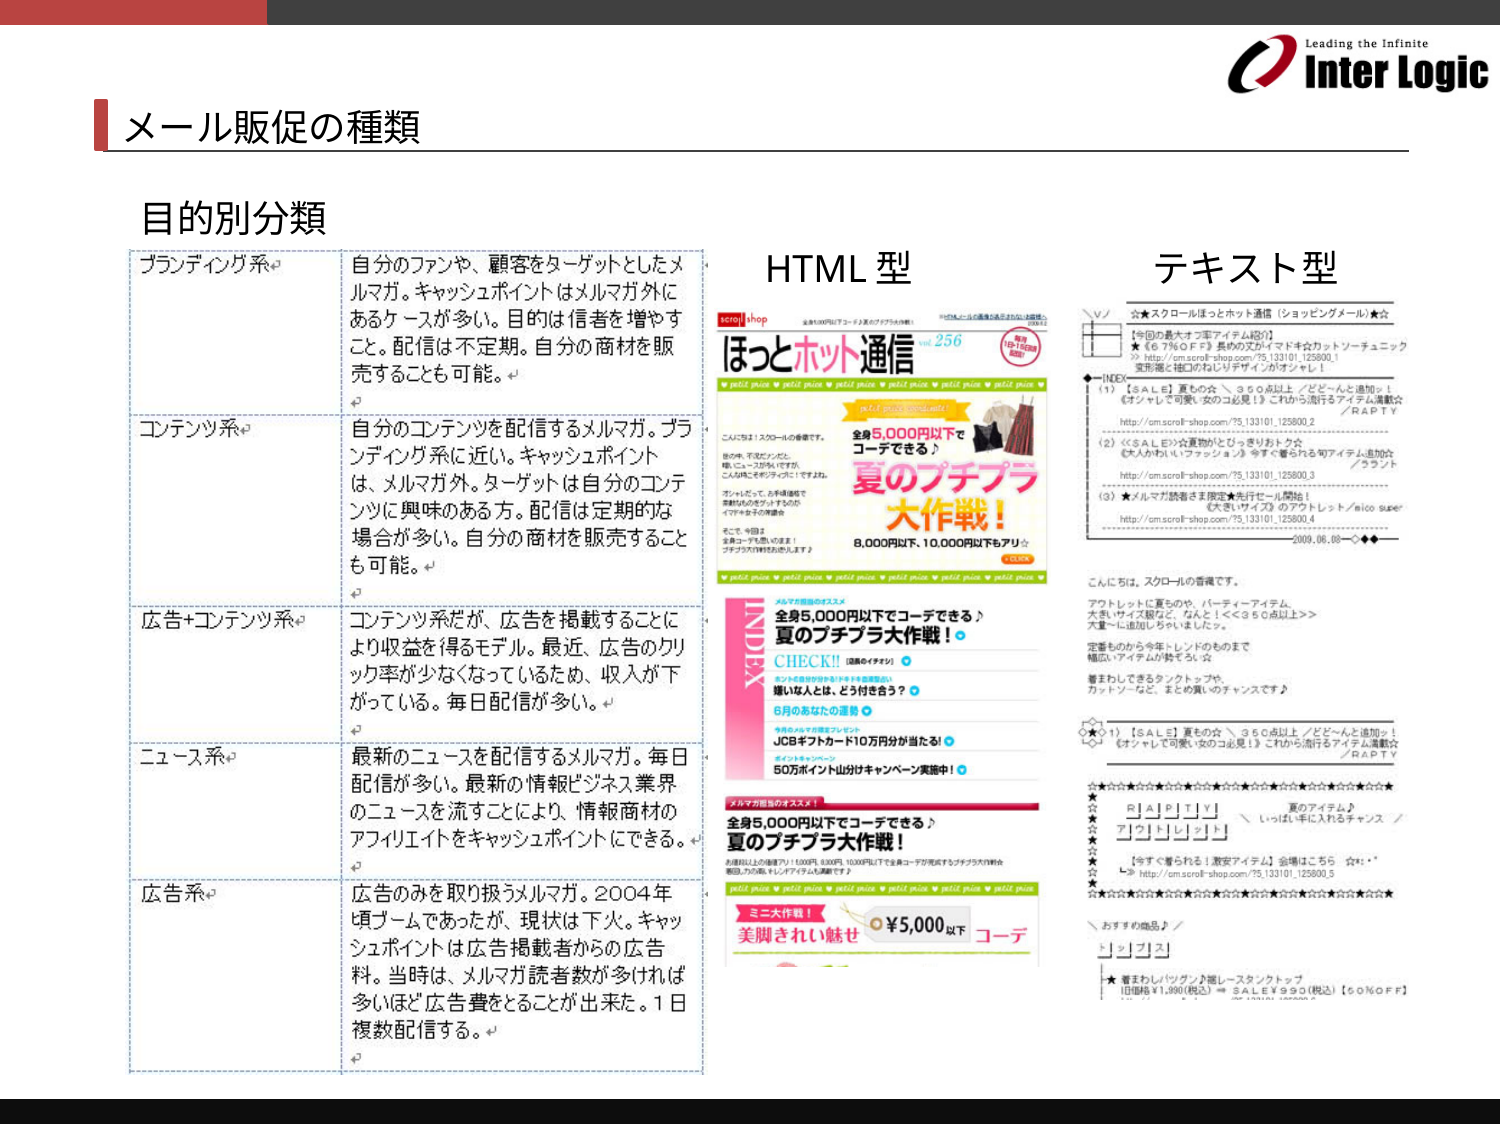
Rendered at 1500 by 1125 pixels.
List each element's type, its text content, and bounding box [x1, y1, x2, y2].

text_box [0, 0, 267, 25]
picture [124, 249, 708, 1076]
text_box [267, 0, 1500, 25]
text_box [95, 100, 1409, 152]
picture [1062, 287, 1439, 1001]
text_box [0, 1099, 1500, 1124]
picture [1216, 21, 1500, 106]
text_box HTML型 [749, 237, 988, 298]
picture [712, 299, 1055, 967]
text_box テキスト型 [1137, 237, 1375, 285]
text_box 目的別分類 [124, 187, 488, 248]
